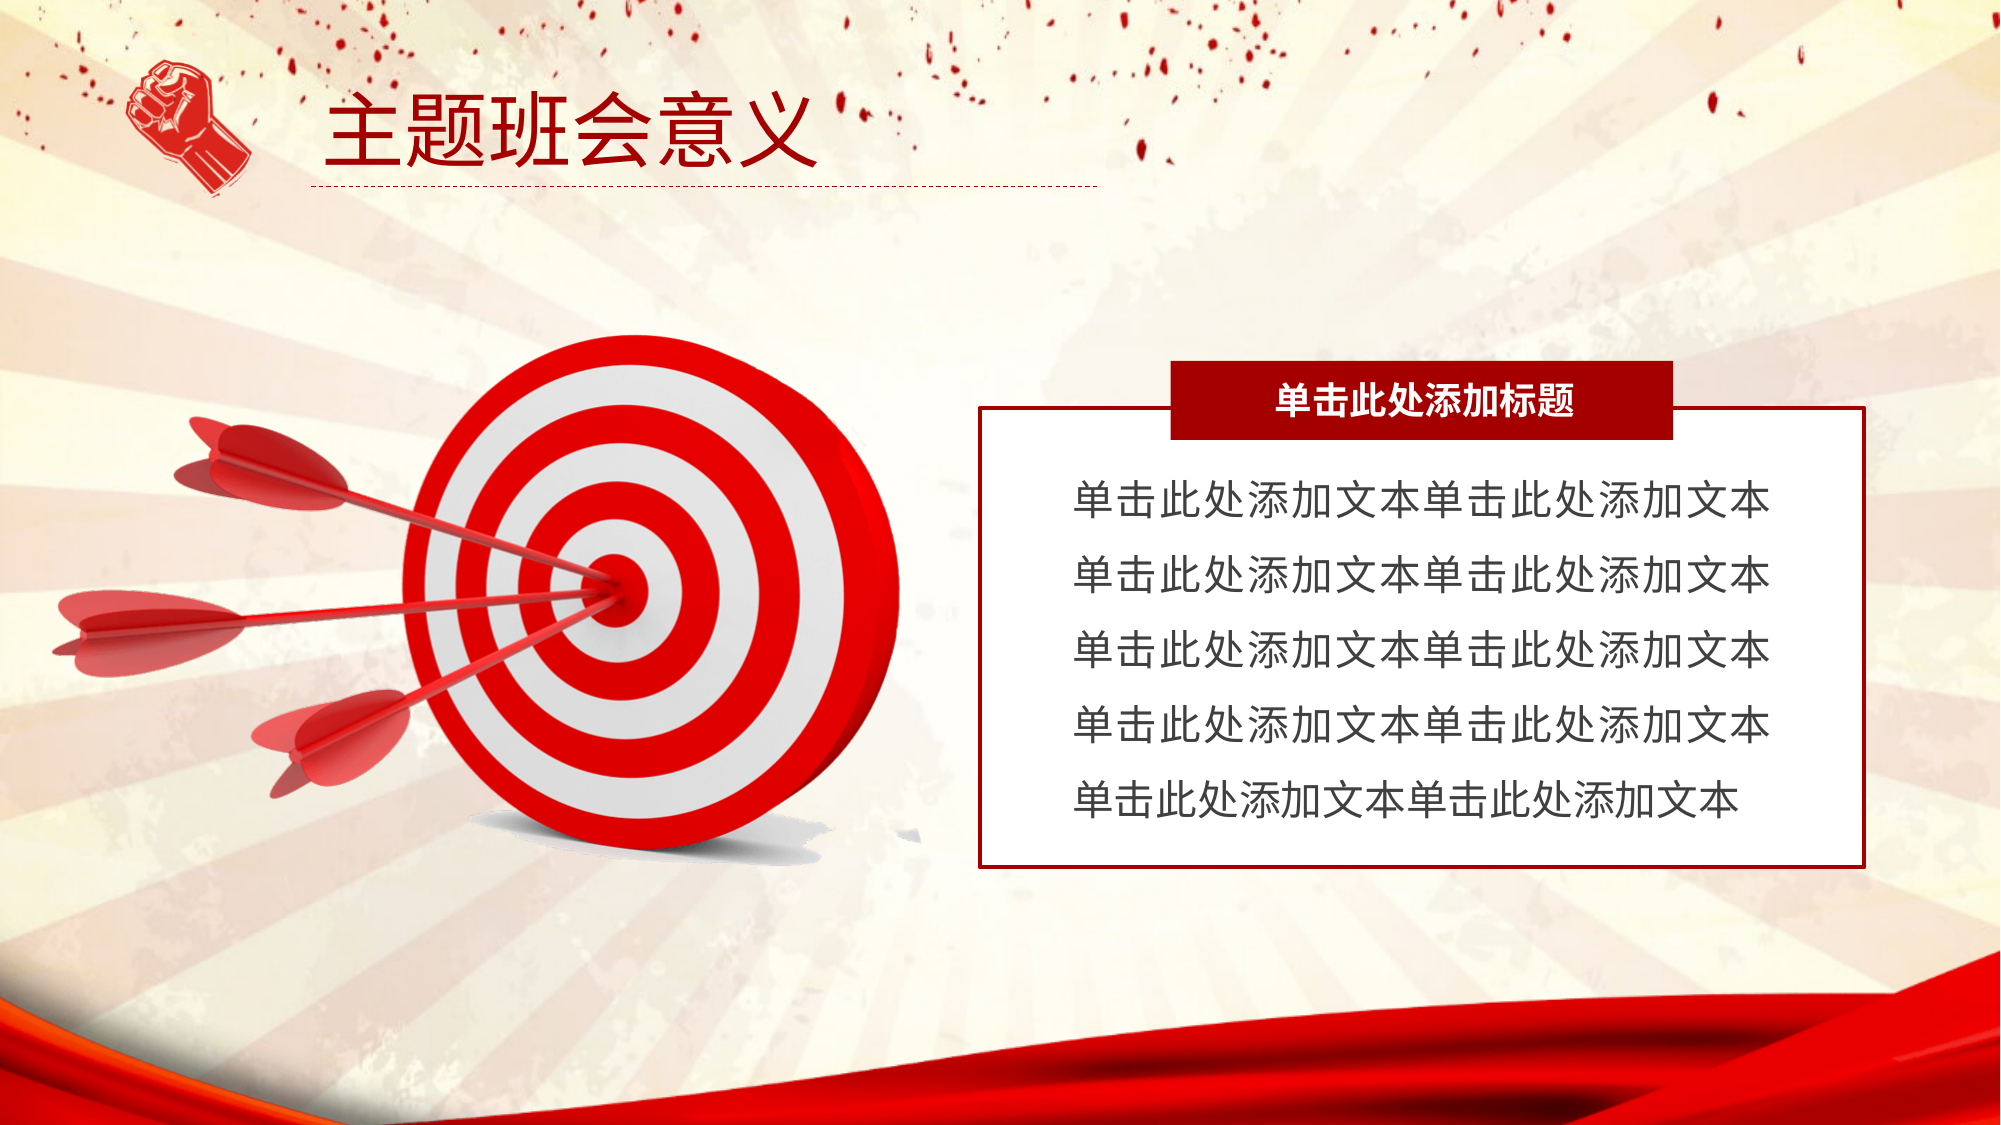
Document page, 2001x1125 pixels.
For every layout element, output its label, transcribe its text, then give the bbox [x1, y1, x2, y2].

picture [0, 0, 2001, 1125]
text_box [1170, 360, 1674, 441]
text_box 单击此处添加文本单击此处添加文本单击此处添加文本单击此处添加文本单击此处添加文本单击此处添加文本单击此处添加文本单击此处添加文本单击此处添加文本单击此处添加文本 [1060, 443, 1783, 830]
text_box 单击此处添加标题 [1260, 370, 1620, 430]
text_box 主题班会意义 [252, 70, 836, 186]
text_box [979, 408, 1865, 868]
